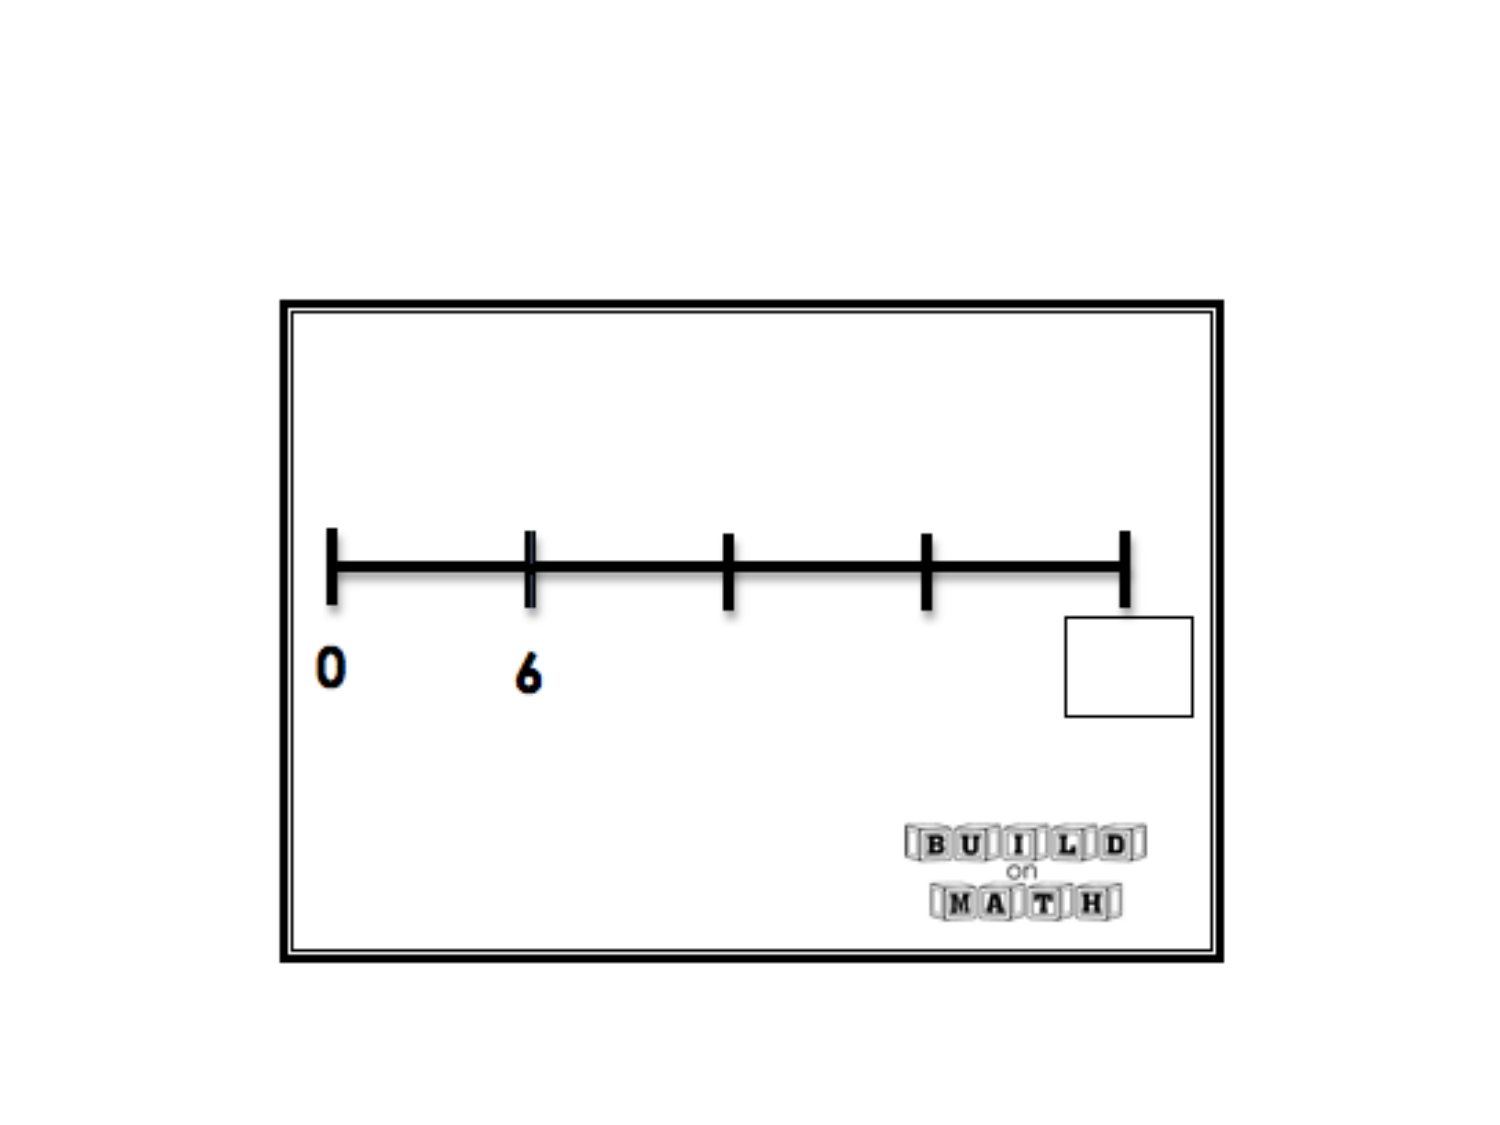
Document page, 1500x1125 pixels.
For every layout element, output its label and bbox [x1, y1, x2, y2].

list [74, 262, 1426, 1006]
